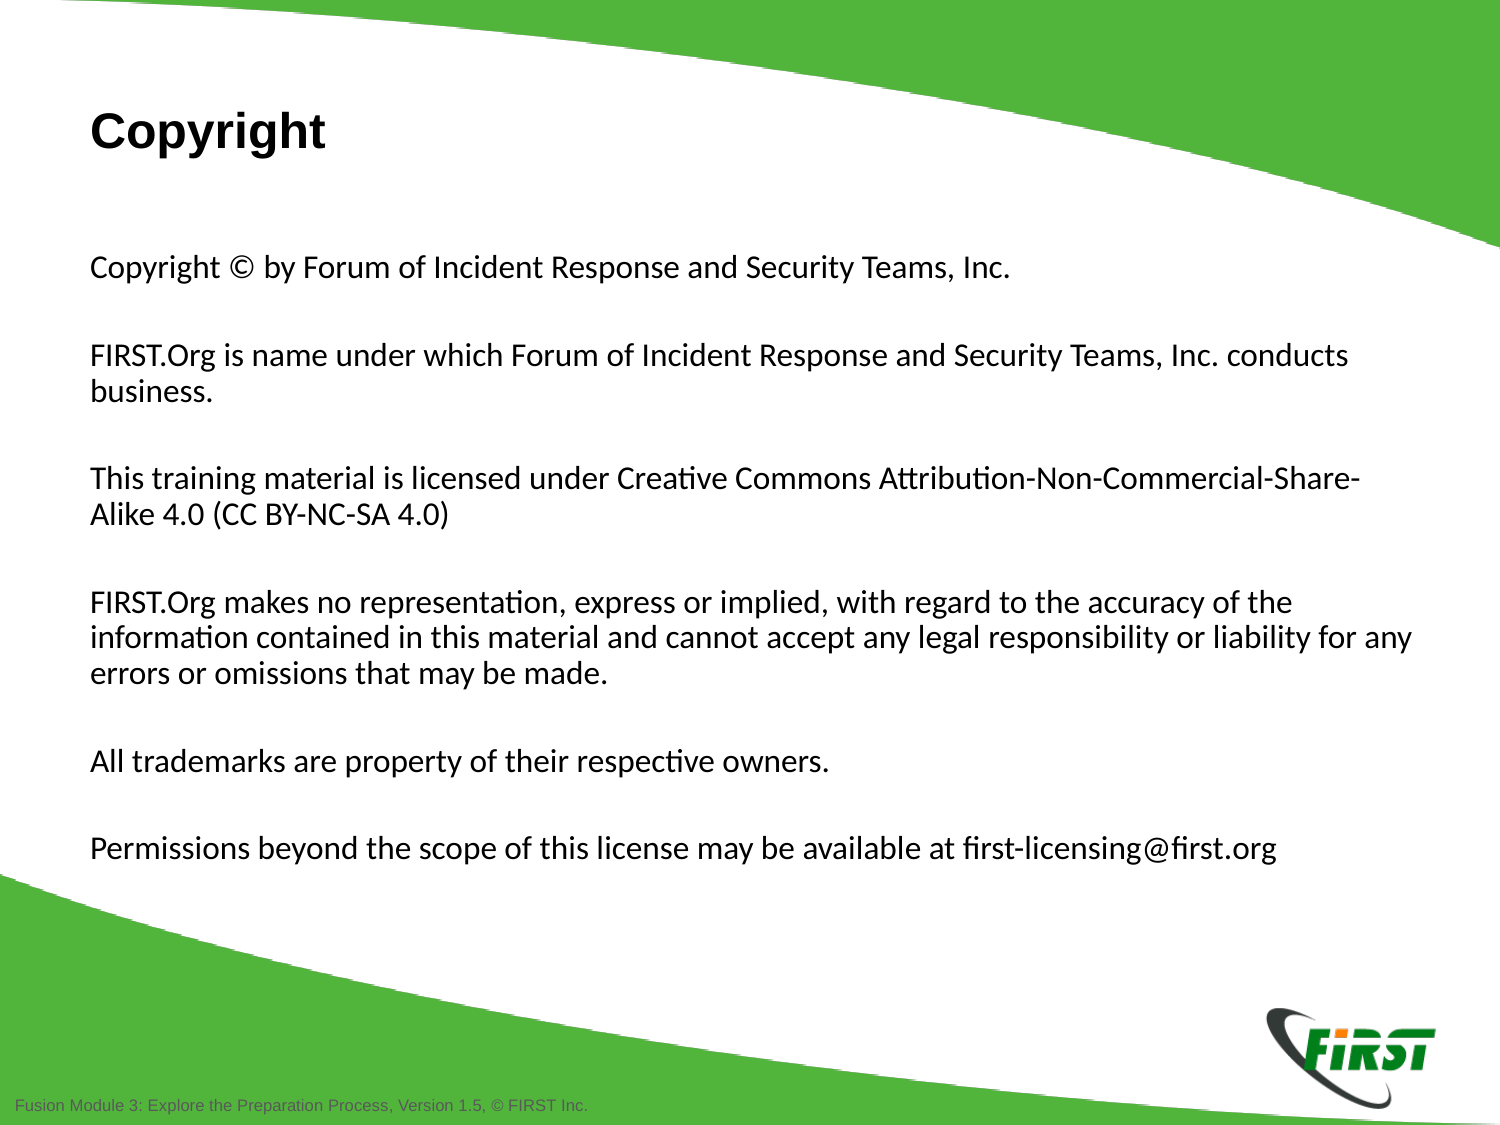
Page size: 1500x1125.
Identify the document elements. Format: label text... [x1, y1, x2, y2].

list Copyright © by Forum of Incident Response and Security Teams, Inc. FIRST.Org is name under which Forum of Incident Response and Security Teams, Inc. conducts business. This training material is licensed under Creative Commons Attribution-Non-Commercial-Share-Alike 4.0 (CC BY-NC-SA 4.0) FIRST.Org makes no representation, express or implied, with regard to the accuracy of the information contained in this material and cannot accept any legal responsibility or liability for any errors or omissions that may be made. All trademarks are property of their respective owners. Permissions beyond the scope of this license may be available at first-licensing@first.org [75, 242, 1436, 1015]
title Copyright [75, 59, 1436, 205]
picture [0, 0, 1500, 1125]
